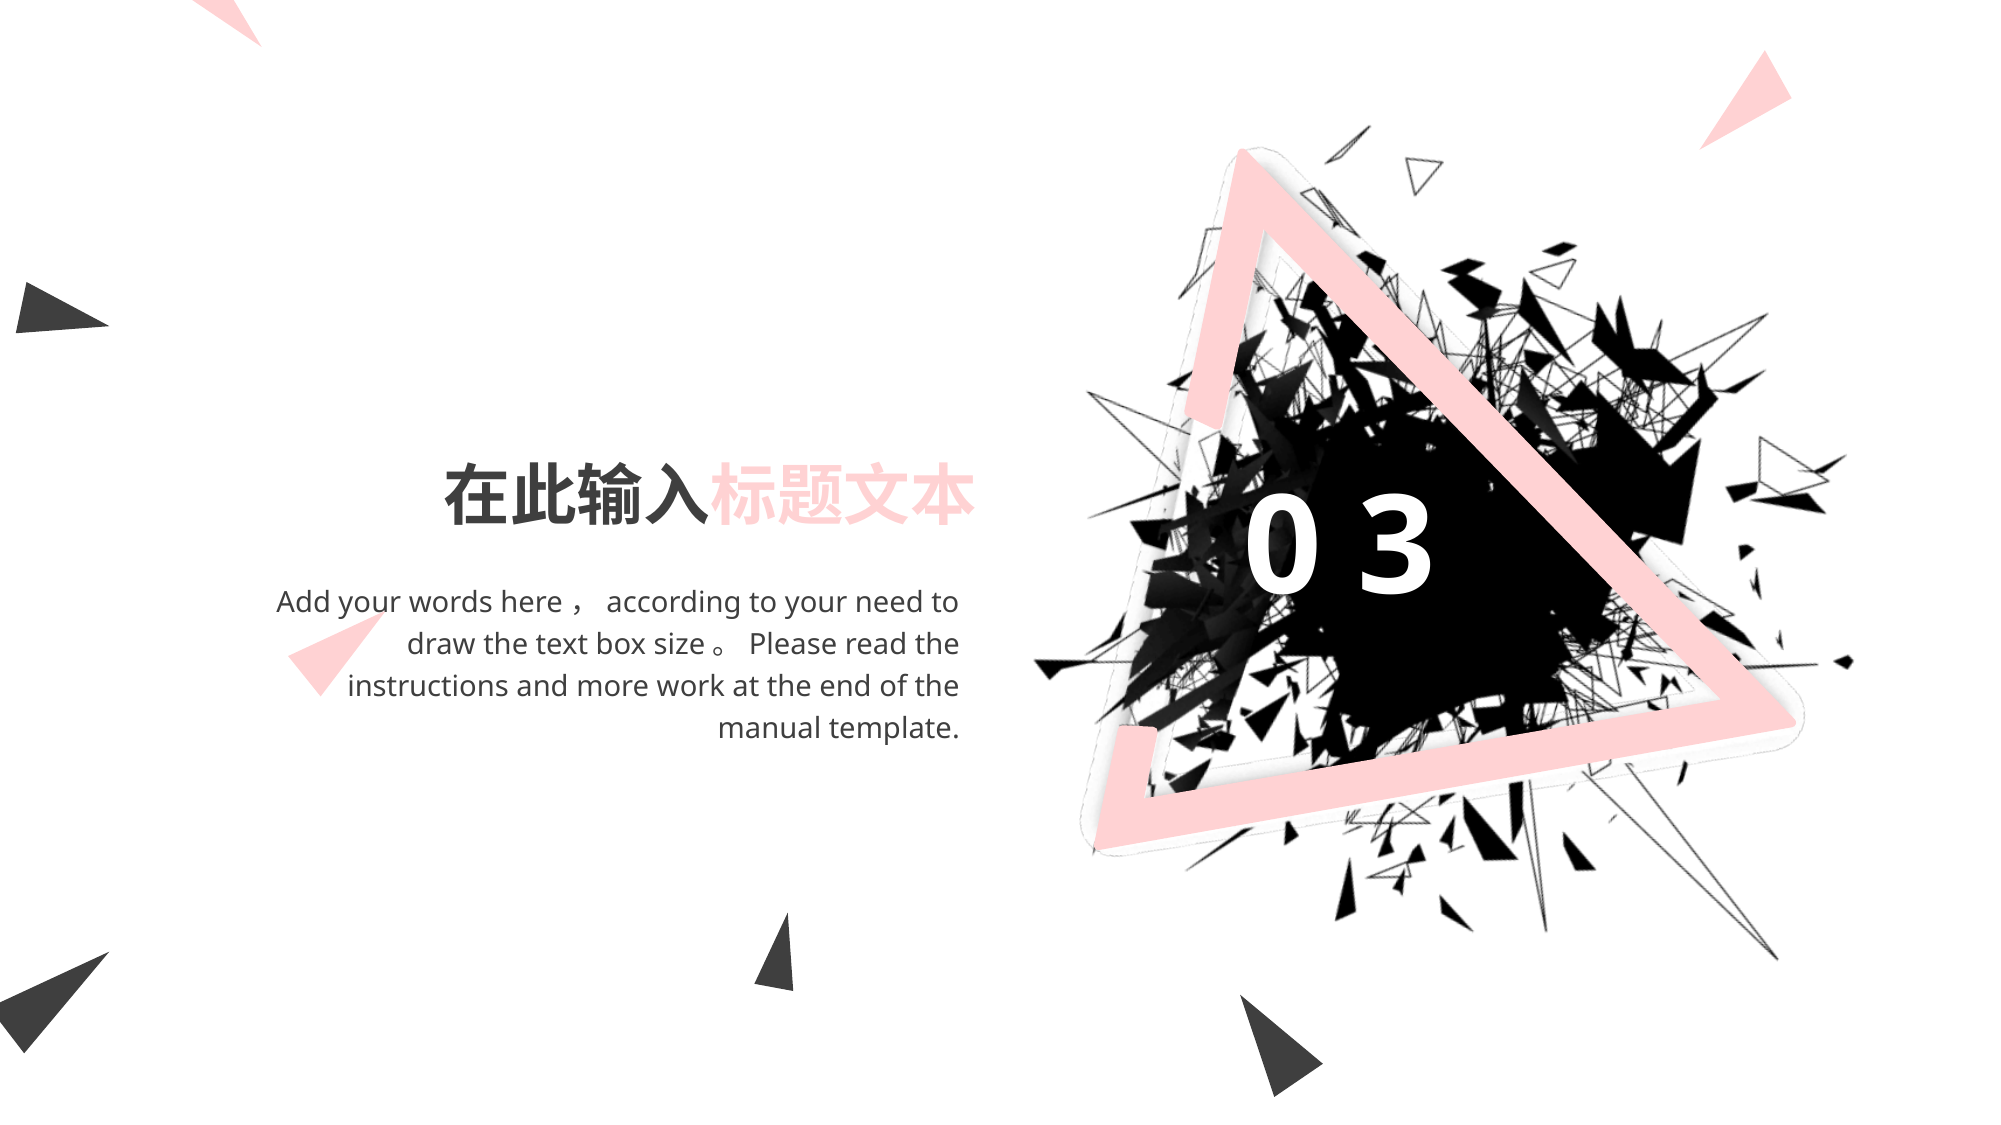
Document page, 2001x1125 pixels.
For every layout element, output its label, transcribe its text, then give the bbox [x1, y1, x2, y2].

text_box [0, 949, 111, 1056]
text_box [13, 280, 112, 336]
text_box 在此输入标题文本 [288, 452, 965, 533]
text_box [752, 910, 796, 994]
text_box [1240, 153, 1250, 161]
text_box Add your words here，according to your need to draw the text box size。Please read the instructions and more work at the end of the manual template. [270, 576, 960, 745]
picture [844, 53, 1984, 1125]
text_box [1697, 48, 1794, 152]
text_box [188, 0, 264, 49]
